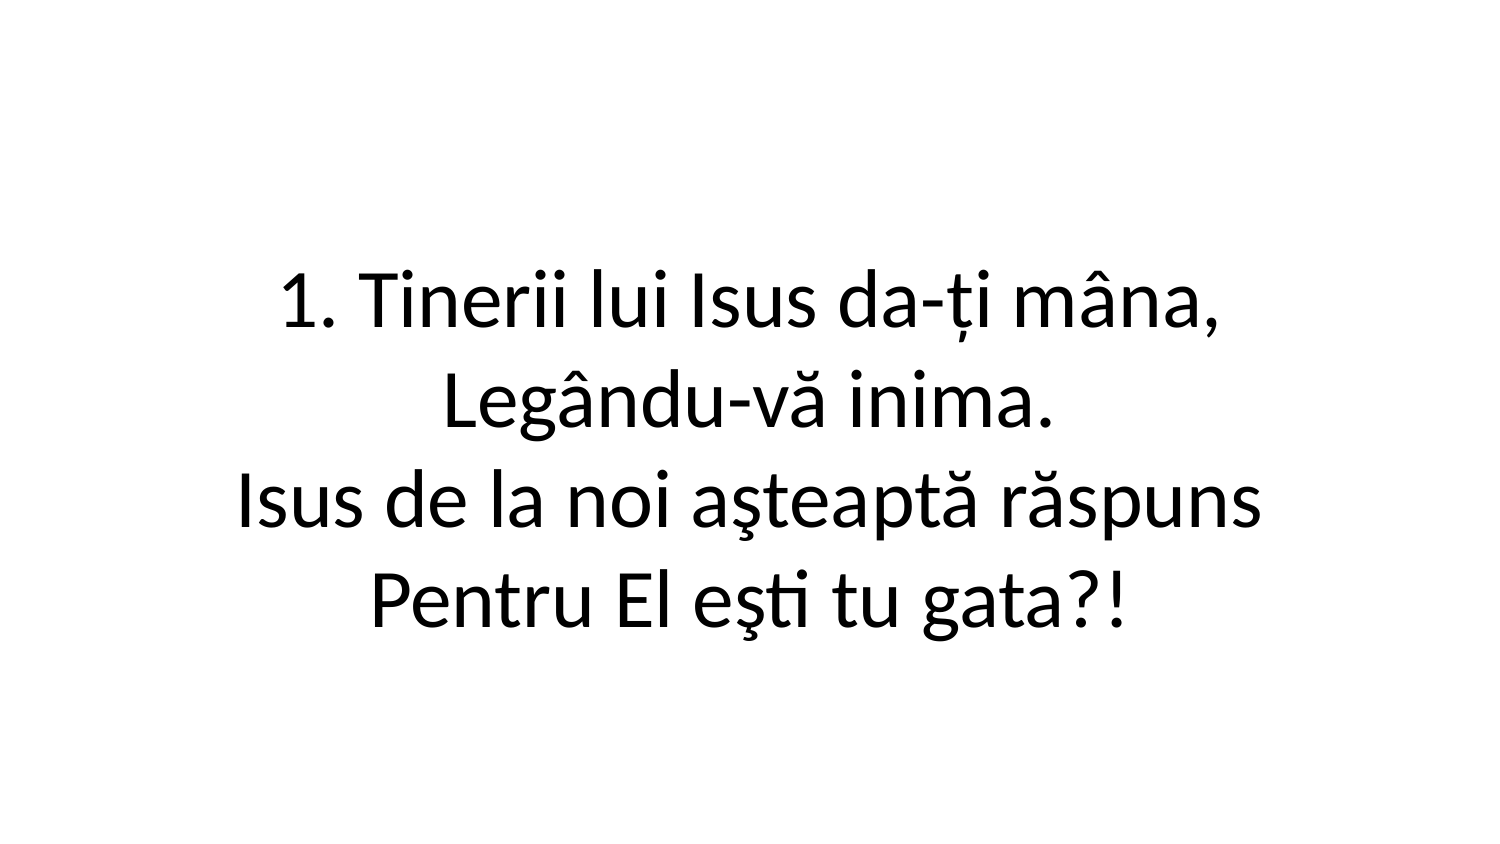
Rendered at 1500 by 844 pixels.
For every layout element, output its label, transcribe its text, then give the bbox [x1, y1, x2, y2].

text_box 1. Tinerii lui Isus da-ți mâna, Legându-vă inima. Isus de la noi aşteaptă răspuns Pentru El eşti tu gata?! [220, 192, 1279, 652]
